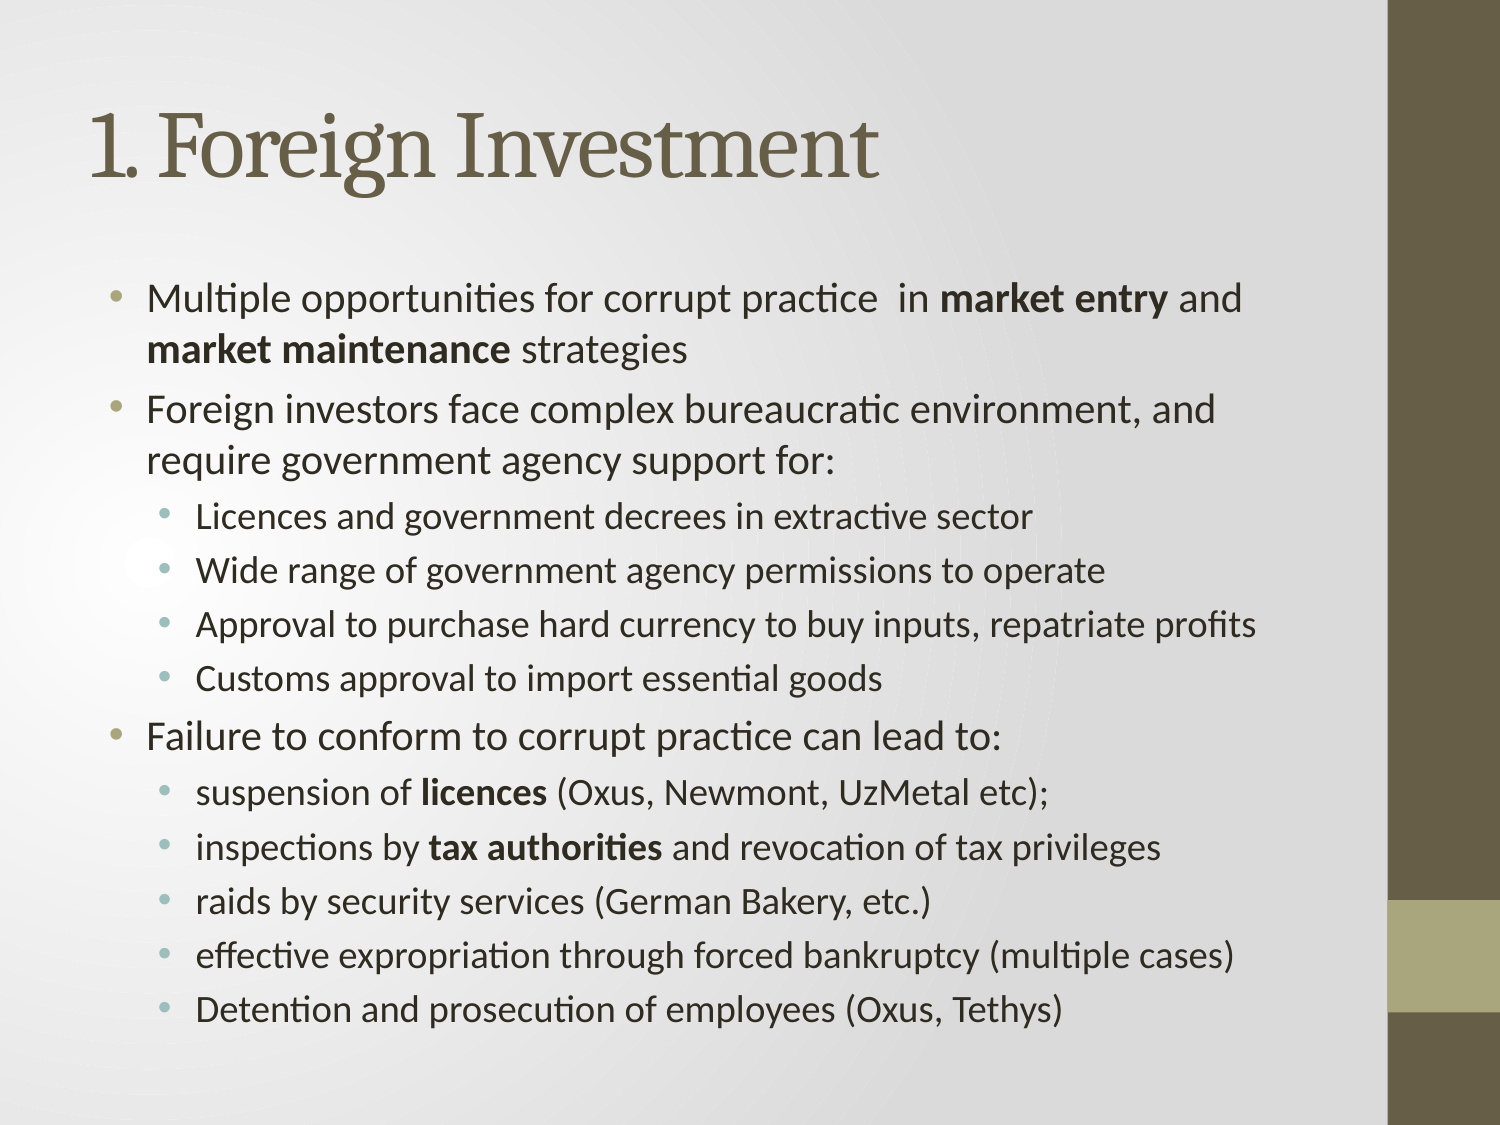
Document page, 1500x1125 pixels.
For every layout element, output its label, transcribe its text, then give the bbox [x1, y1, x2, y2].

title 1. Foreign Investment [75, 45, 1325, 233]
list Multiple opportunities for corrupt practice in market entry and market maintenance strategies Foreign investors face complex bureaucratic environment, and require government agency support for: Licences and government decrees in extractive sector Wide range of government agency permissions to operate Approval to purchase hard currency to buy inputs, repatriate profits Customs approval to import essential goods Failure to conform to corrupt practice can lead to: suspension of licences (Oxus, Newmont, UzMetal etc); inspections by tax authorities and revocation of tax privileges raids by security services (German Bakery, etc.) effective expropriation through forced bankruptcy (multiple cases) Detention and prosecution of employees (Oxus, Tethys) [75, 262, 1325, 1050]
